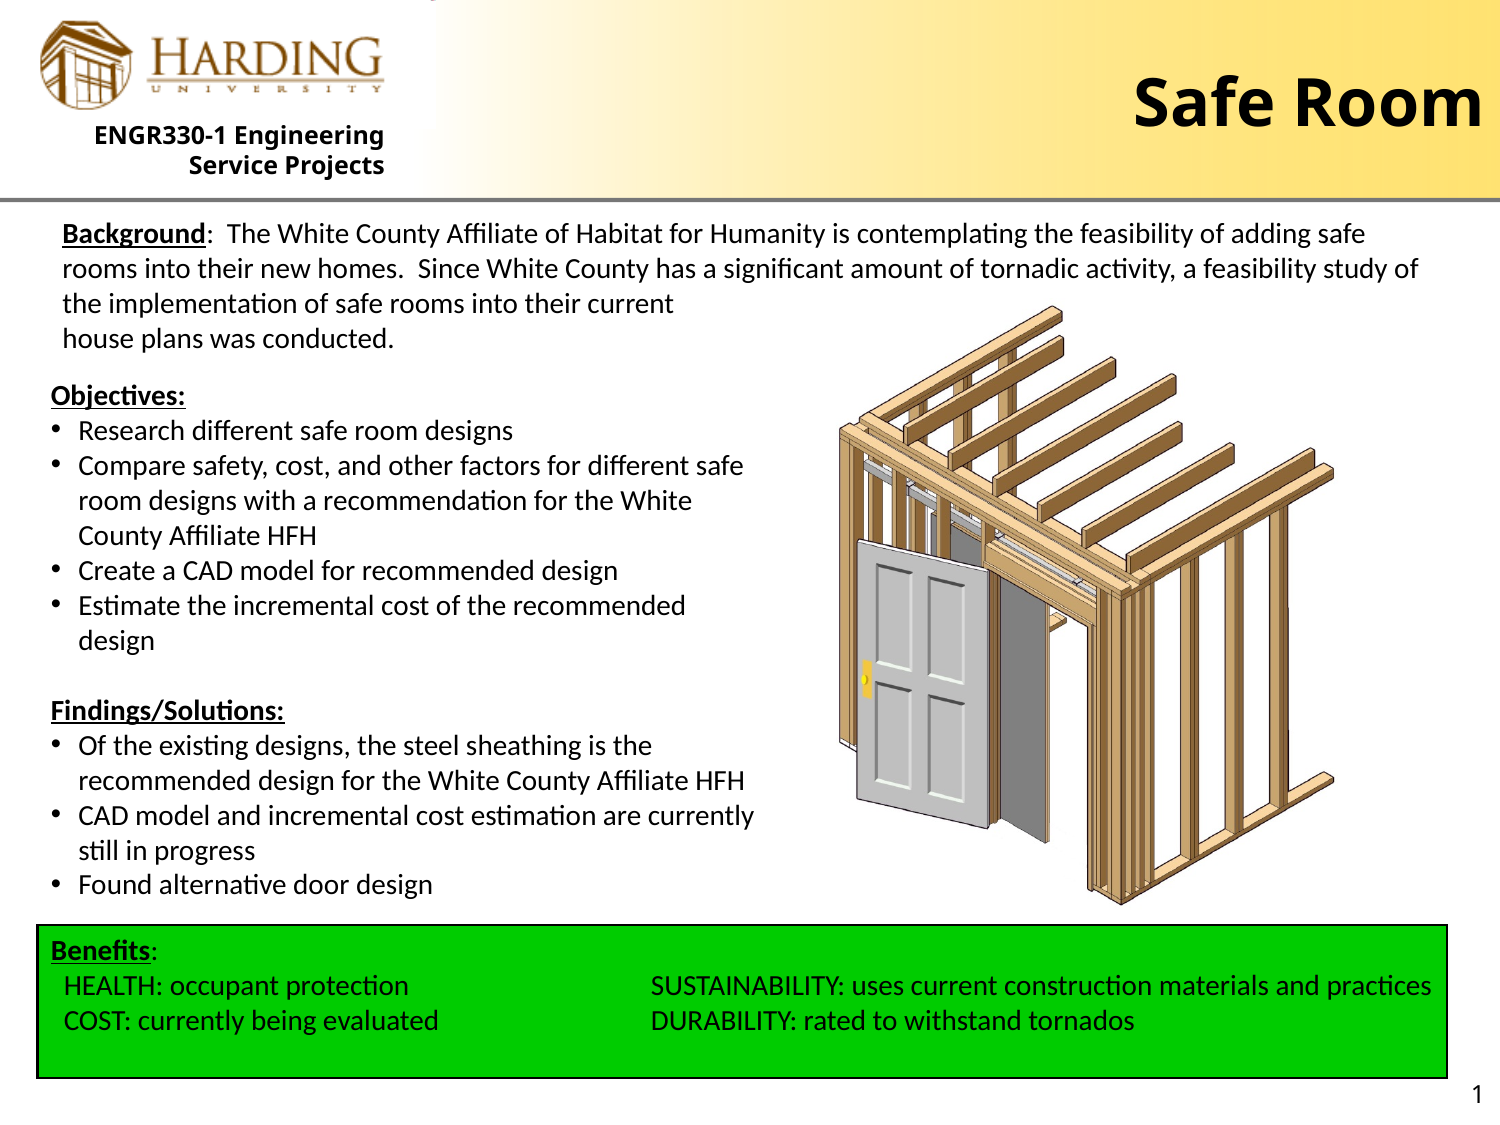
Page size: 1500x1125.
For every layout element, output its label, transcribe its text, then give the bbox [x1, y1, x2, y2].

title Safe Room [474, 12, 1500, 188]
slide_number 1 [1149, 1065, 1500, 1125]
text_box Background: The White County Affiliate of Habitat for Humanity is contemplating the feasibility of adding safe rooms into their new homes. Since White County has a significant amount of tornadic activity, a feasibility study of the implementation of safe rooms into their current house plans was conducted. [48, 207, 1435, 396]
text_box Benefits: HEALTH: occupant protection SUSTAINABILITY: uses current construction materials and practices COST: currently being evaluated DURABILITY: rated to withstand tornados [776, 924, 1447, 1078]
picture [824, 297, 1351, 912]
picture [0, 0, 436, 129]
text_box Objectives: Research different safe room designs Compare safety, cost, and other factors for different safe room designs with a recommendation for the White County Affiliate HFH Create a CAD model for recommended design Estimate the incremental cost of the recommended design Findings/Solutions: Of the existing designs, the steel sheathing is the recommended design for the White County Affiliate HFH CAD model and incremental cost estimation are currently still in progress Found alternative door design [37, 299, 776, 1118]
